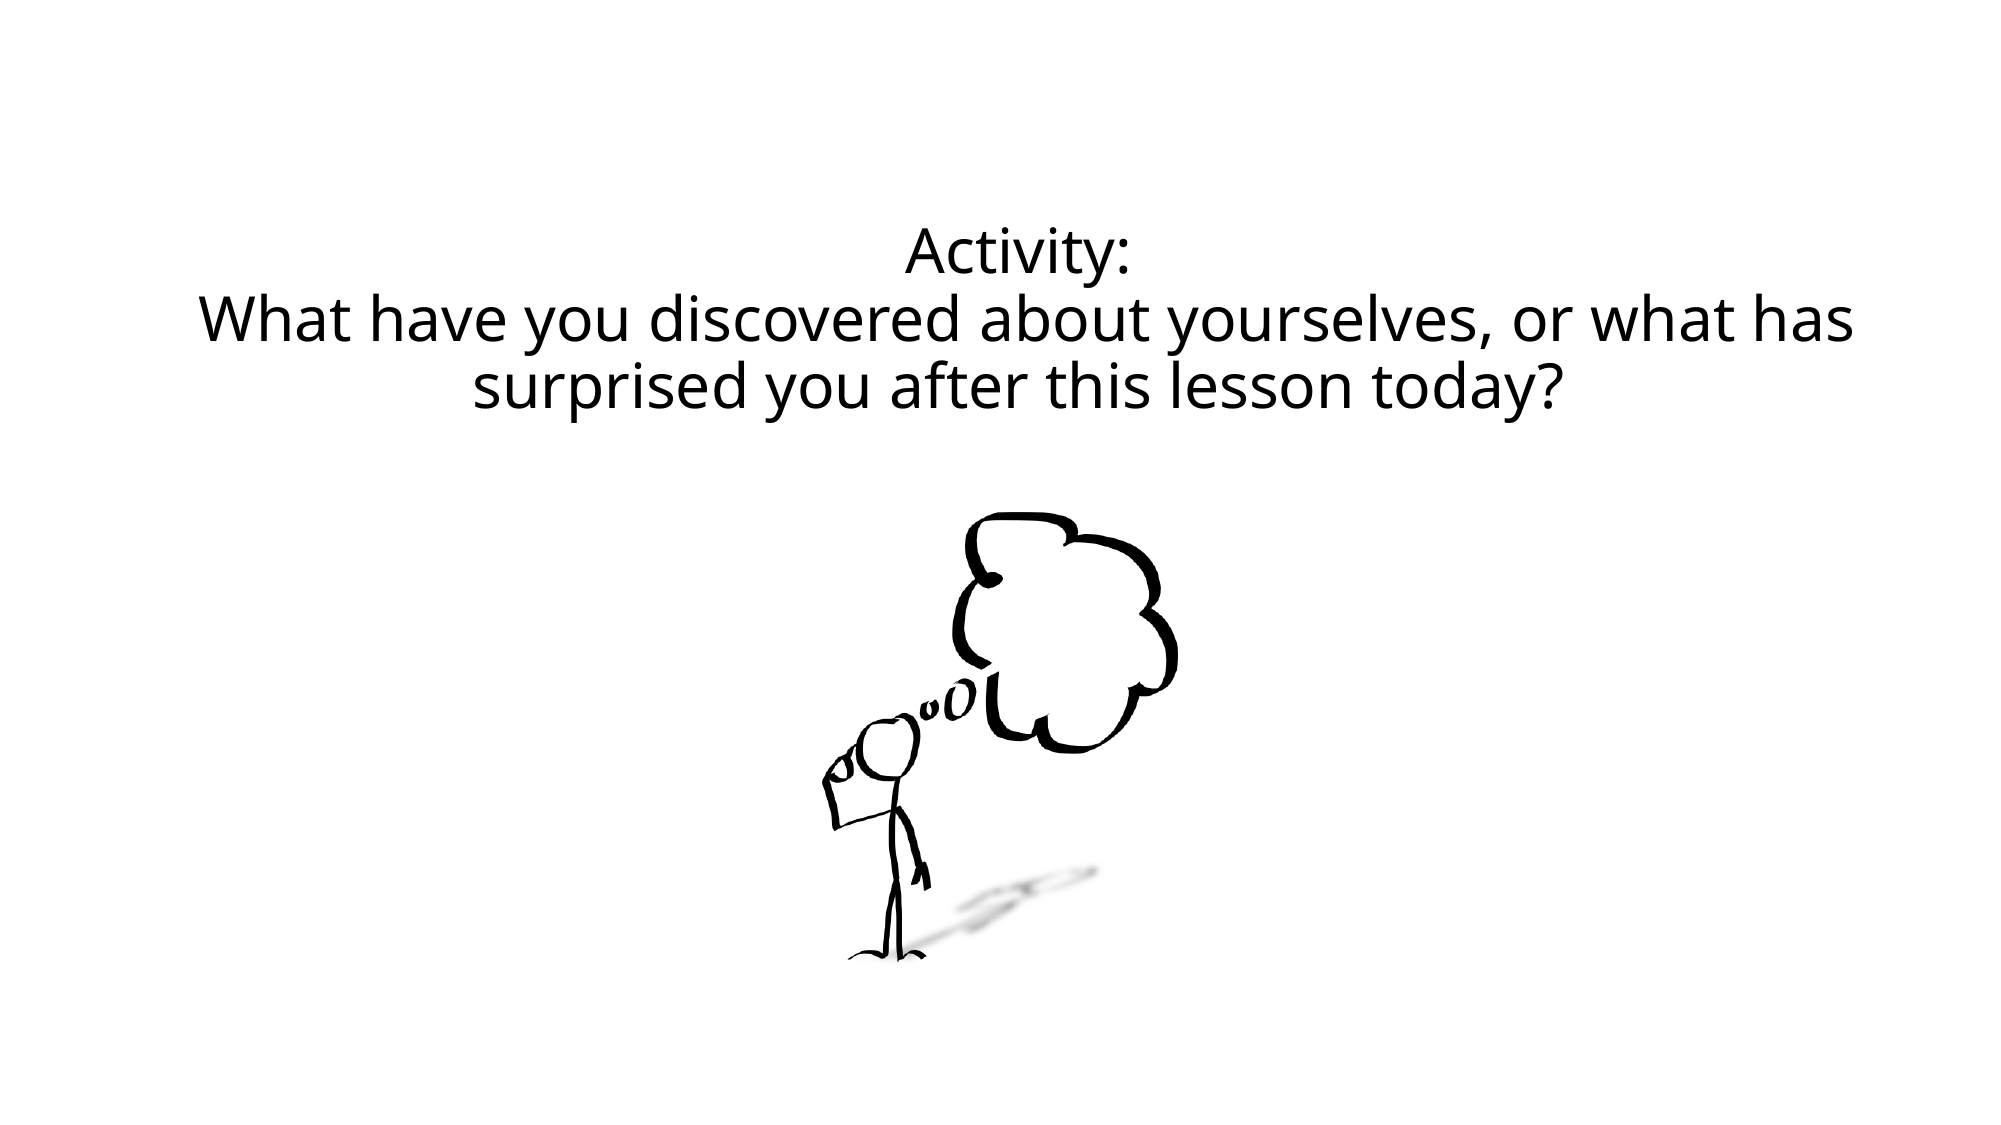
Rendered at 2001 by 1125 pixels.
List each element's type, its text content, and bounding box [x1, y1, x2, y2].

picture [822, 512, 1178, 966]
title Activity: What have you discovered about yourselves, or what has surprised you after this lesson today? [164, 212, 1890, 430]
